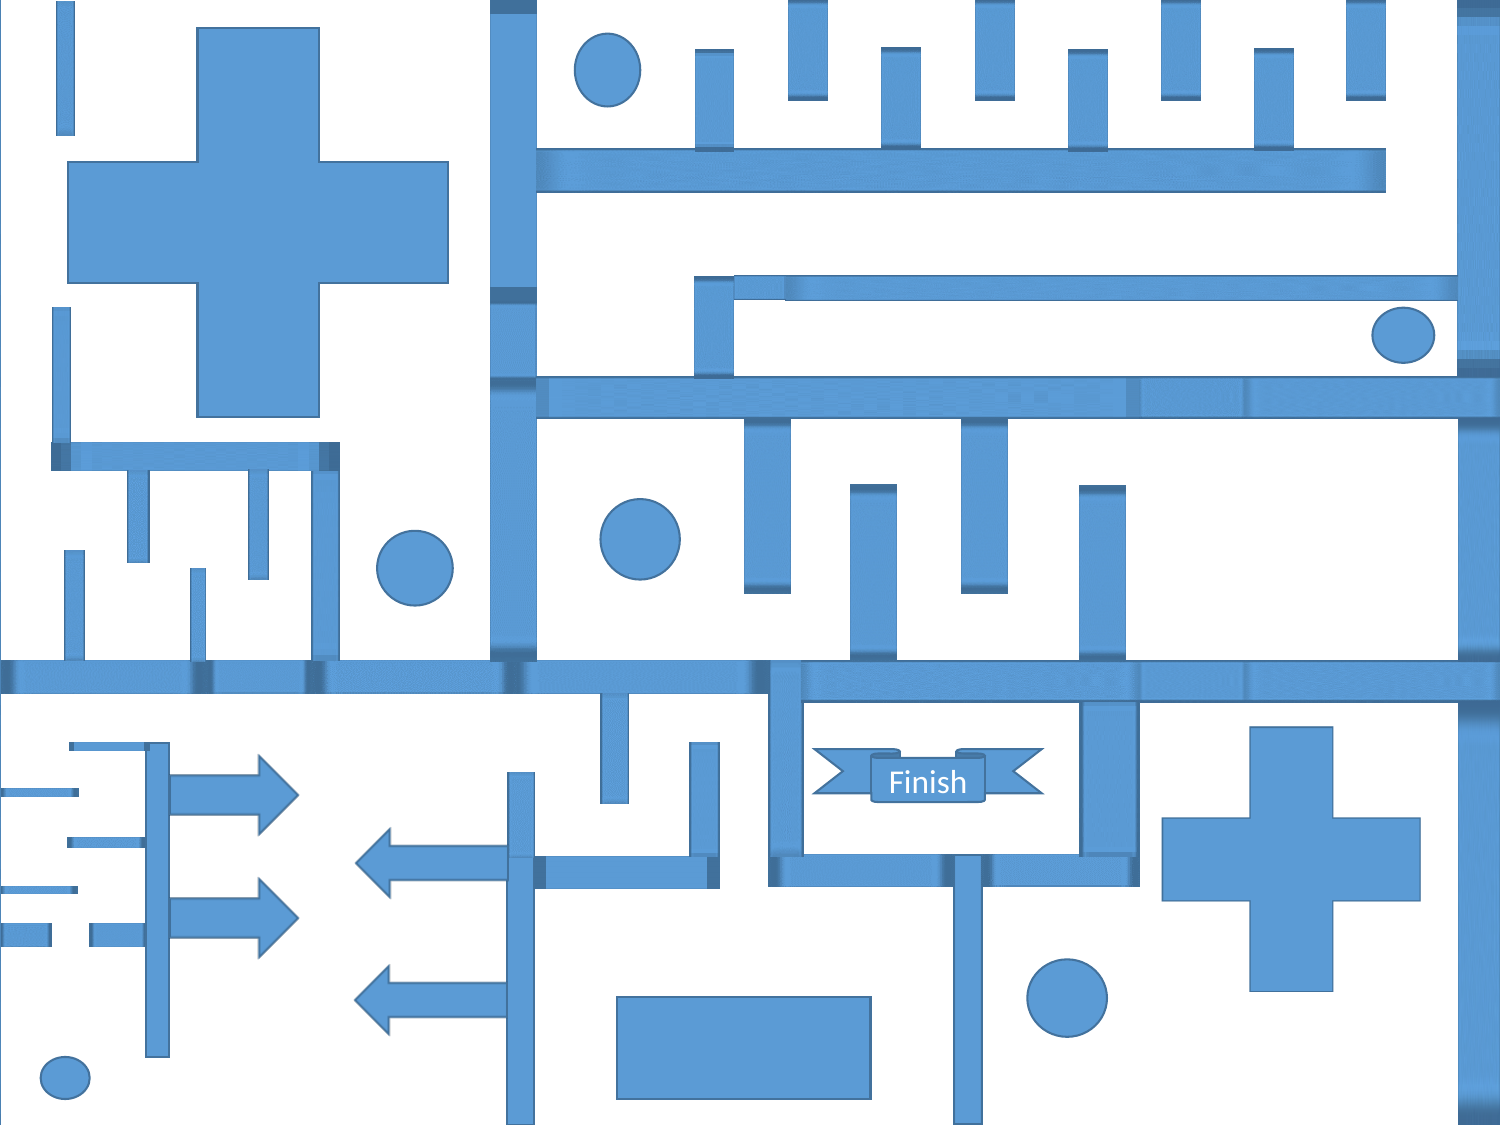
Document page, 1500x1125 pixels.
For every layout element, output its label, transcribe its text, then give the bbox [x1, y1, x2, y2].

picture [788, 0, 828, 101]
picture [1346, 0, 1386, 101]
text_box [145, 742, 170, 1058]
picture [354, 742, 720, 900]
text_box [573, 32, 642, 108]
text_box [39, 1055, 91, 1101]
picture [169, 753, 300, 837]
text_box [376, 529, 454, 607]
picture [353, 963, 508, 1037]
text_box [67, 27, 449, 418]
picture [169, 876, 300, 960]
text_box [1371, 306, 1436, 364]
picture [1160, 726, 1421, 992]
picture [975, 0, 1015, 101]
text_box [1026, 958, 1109, 1038]
picture [69, 742, 150, 751]
picture [67, 837, 147, 849]
text_box [616, 996, 872, 1100]
text_box Finish [811, 748, 1045, 804]
text_box [506, 858, 535, 1125]
picture [1160, 0, 1201, 101]
text_box [599, 498, 681, 581]
picture [0, 0, 1500, 1125]
picture [56, 1, 75, 136]
picture [89, 923, 147, 947]
